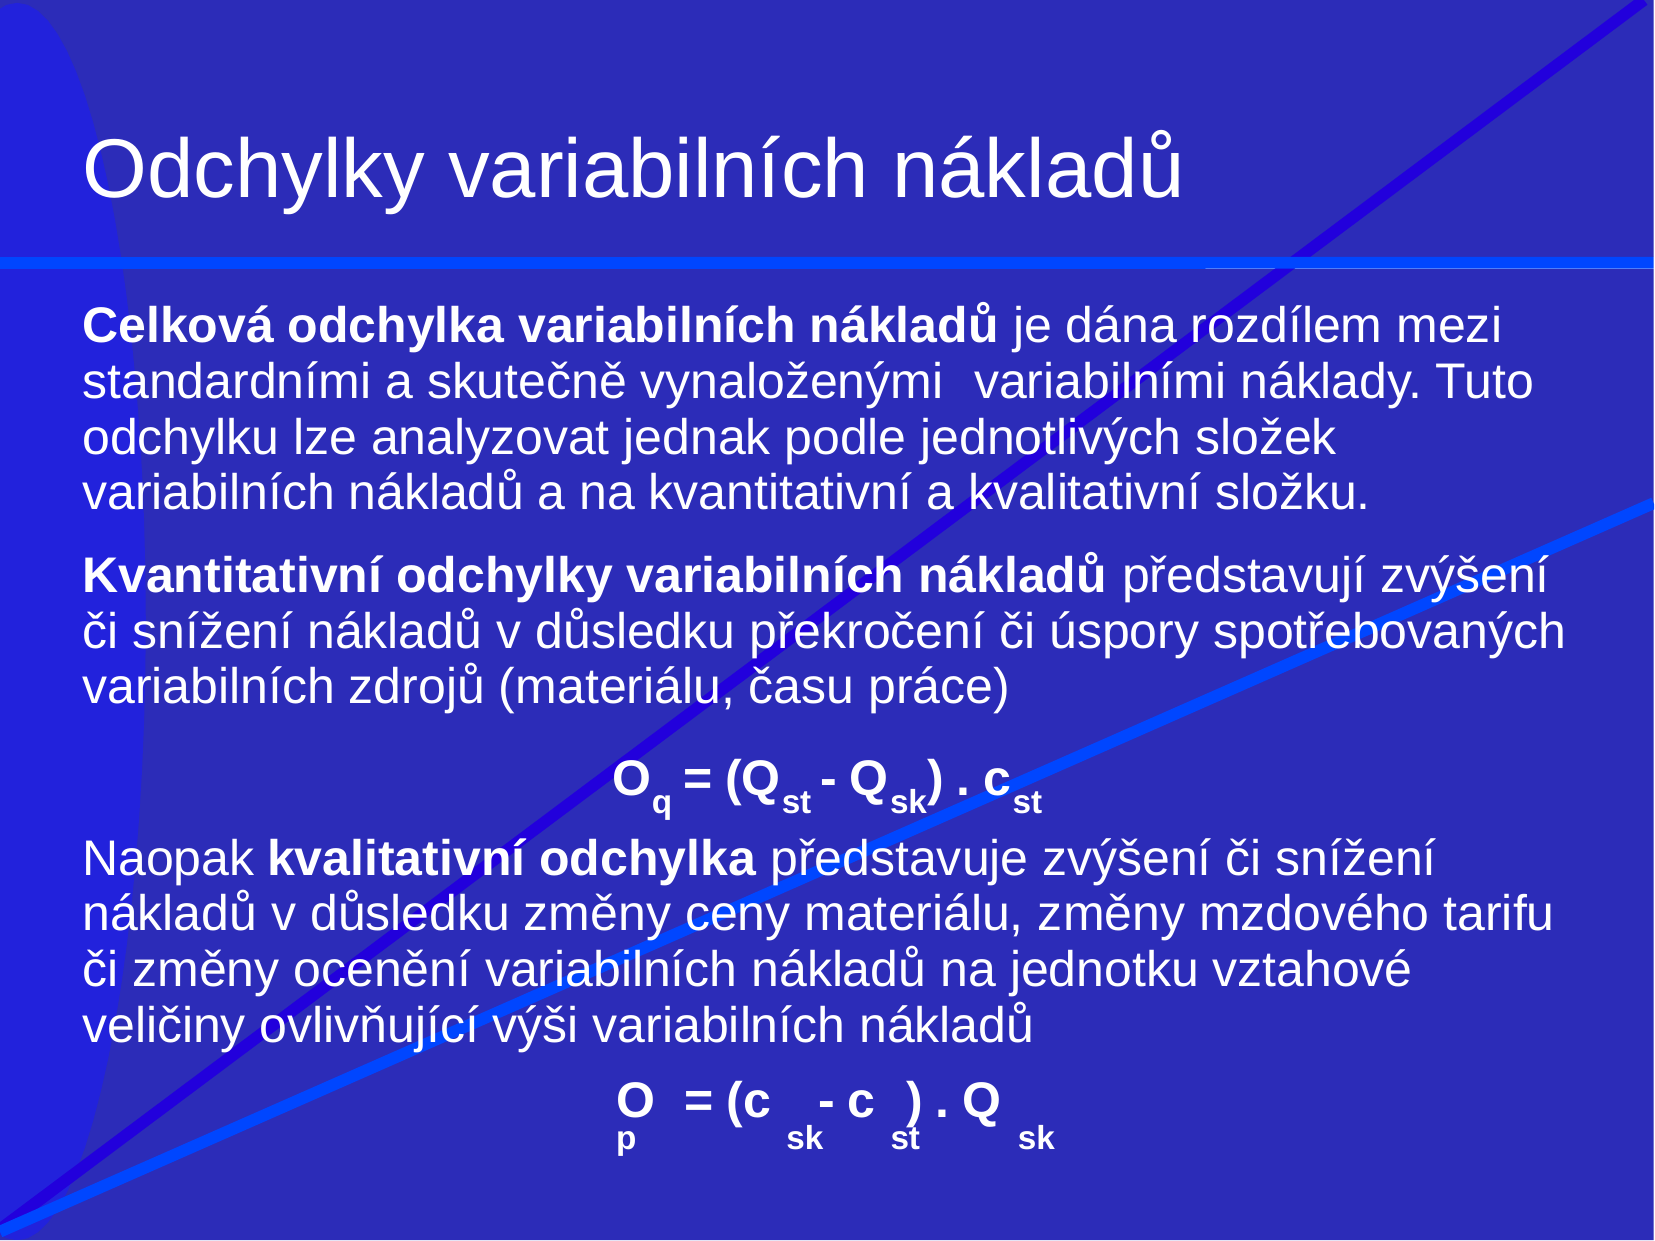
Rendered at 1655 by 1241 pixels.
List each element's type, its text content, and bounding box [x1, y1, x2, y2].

title Odchylky variabilních nákladů [80, 67, 1574, 321]
text_box Naopak kvalitativní odchylka představuje zvýšení či snížení nákladů v důsledku změny ceny materiálu, změny mzdového tarifu či změny ocenění variabilních nákladů na jednotku vztahové veličiny ovlivňující výši variabilních nákladů O = (c - c ) . Q p sk st sk [80, 830, 1559, 1157]
text_box O = (Q - Q ) . c [610, 745, 1013, 806]
text_box Celková odchylka variabilních nákladů je dána rozdílem mezi standardními a skutečně vynaloženými variabilními náklady. Tuto odchylku lze analyzovat jednak podle jednotlivých složek variabilních nákladů a na kvantitativní a kvalitativní složku. Kvantitativní odchylky variabilních nákladů představují zvýšení či snížení nákladů v důsledku překročení či úspory spotřebovaných variabilních zdrojů (materiálu, času práce) [80, 296, 1570, 716]
text_box q st sk st [649, 780, 1043, 820]
